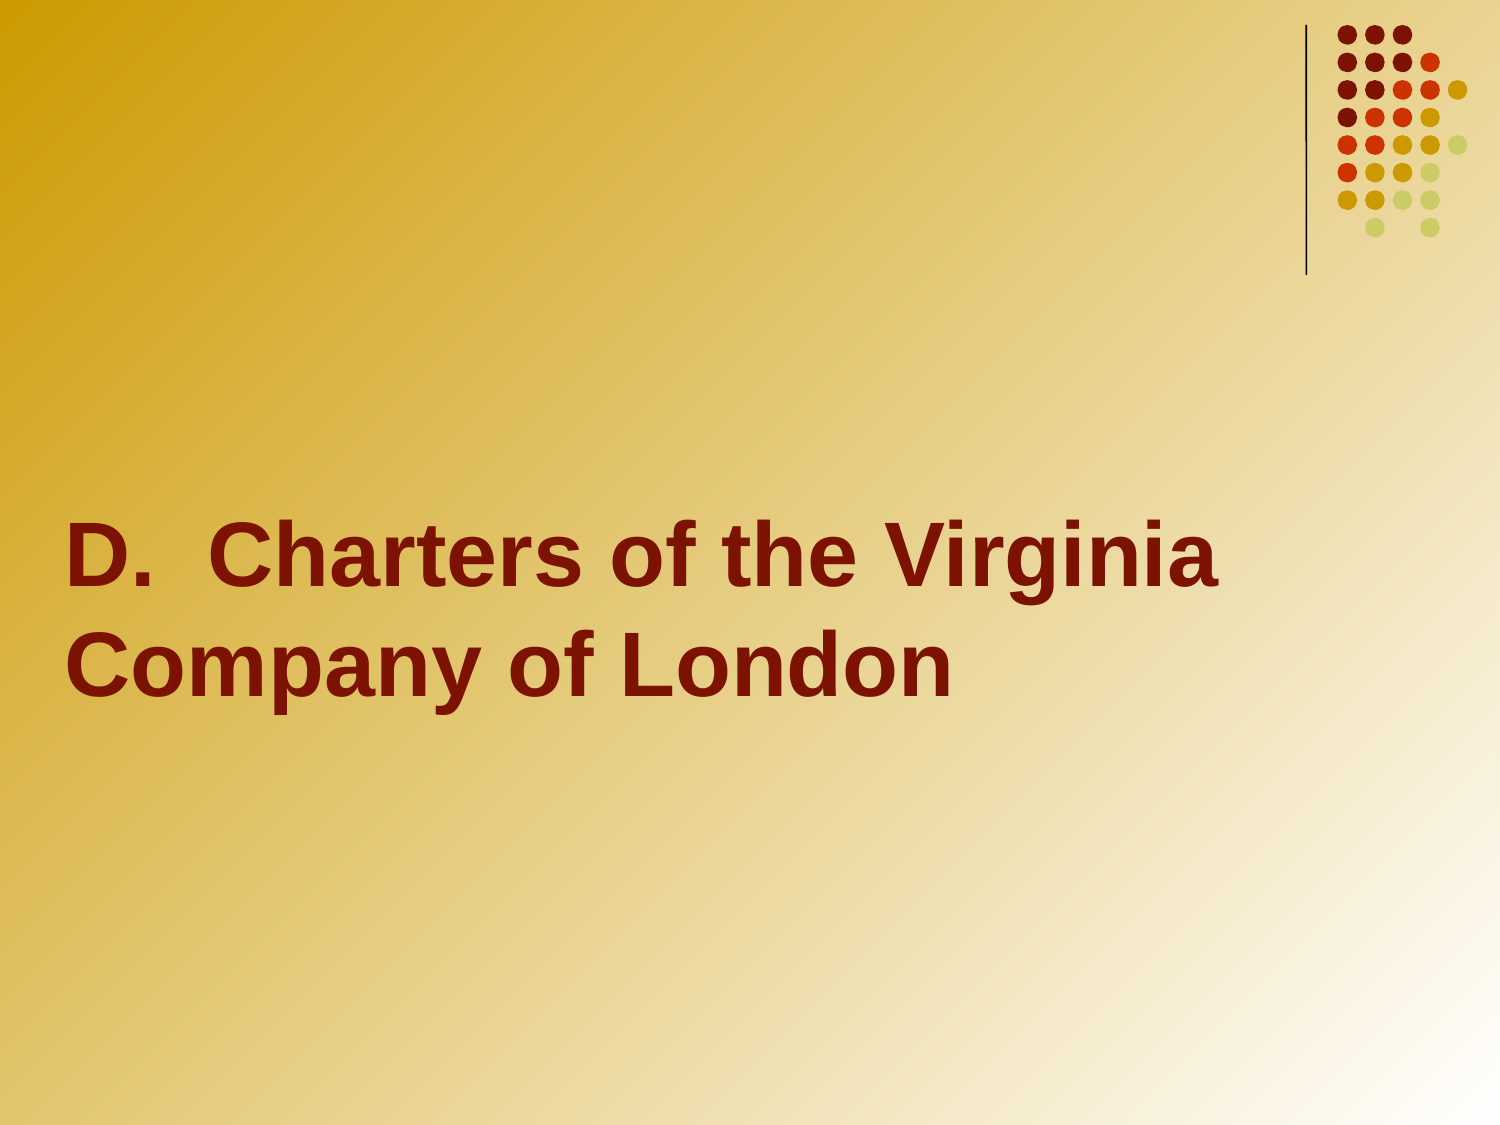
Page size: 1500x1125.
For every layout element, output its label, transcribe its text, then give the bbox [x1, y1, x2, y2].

text_box D. Charters of the Virginia Company of London [50, 487, 1363, 723]
